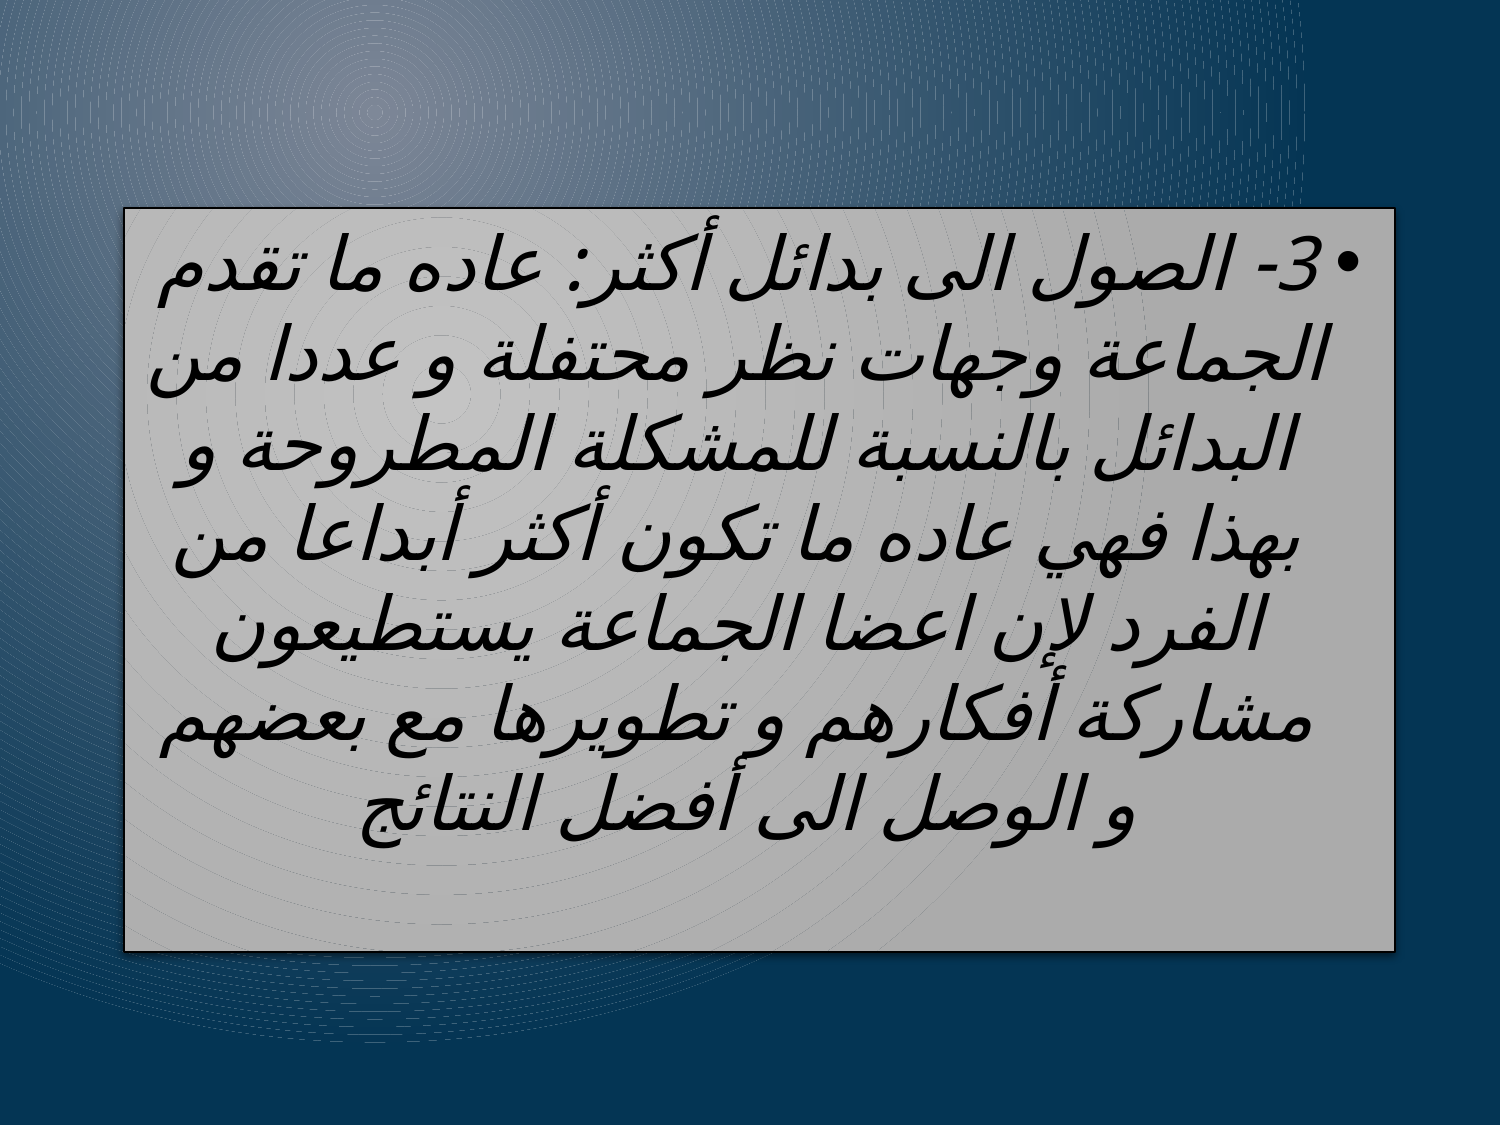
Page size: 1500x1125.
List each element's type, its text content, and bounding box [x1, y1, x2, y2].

list 3- الصول الى بدائل أكثر: عاده ما تقدم الجماعة وجهات نظر محتفلة و عددا من البدائل بالنسبة للمشكلة المطروحة و بهذا فهي عاده ما تكون أكثر أبداعا من الفرد لإن اعضا الجماعة يستطيعون مشاركة أفكارهم و تطويرها مع بعضهم و الوصل الى أفضل النتائج [123, 207, 1396, 953]
